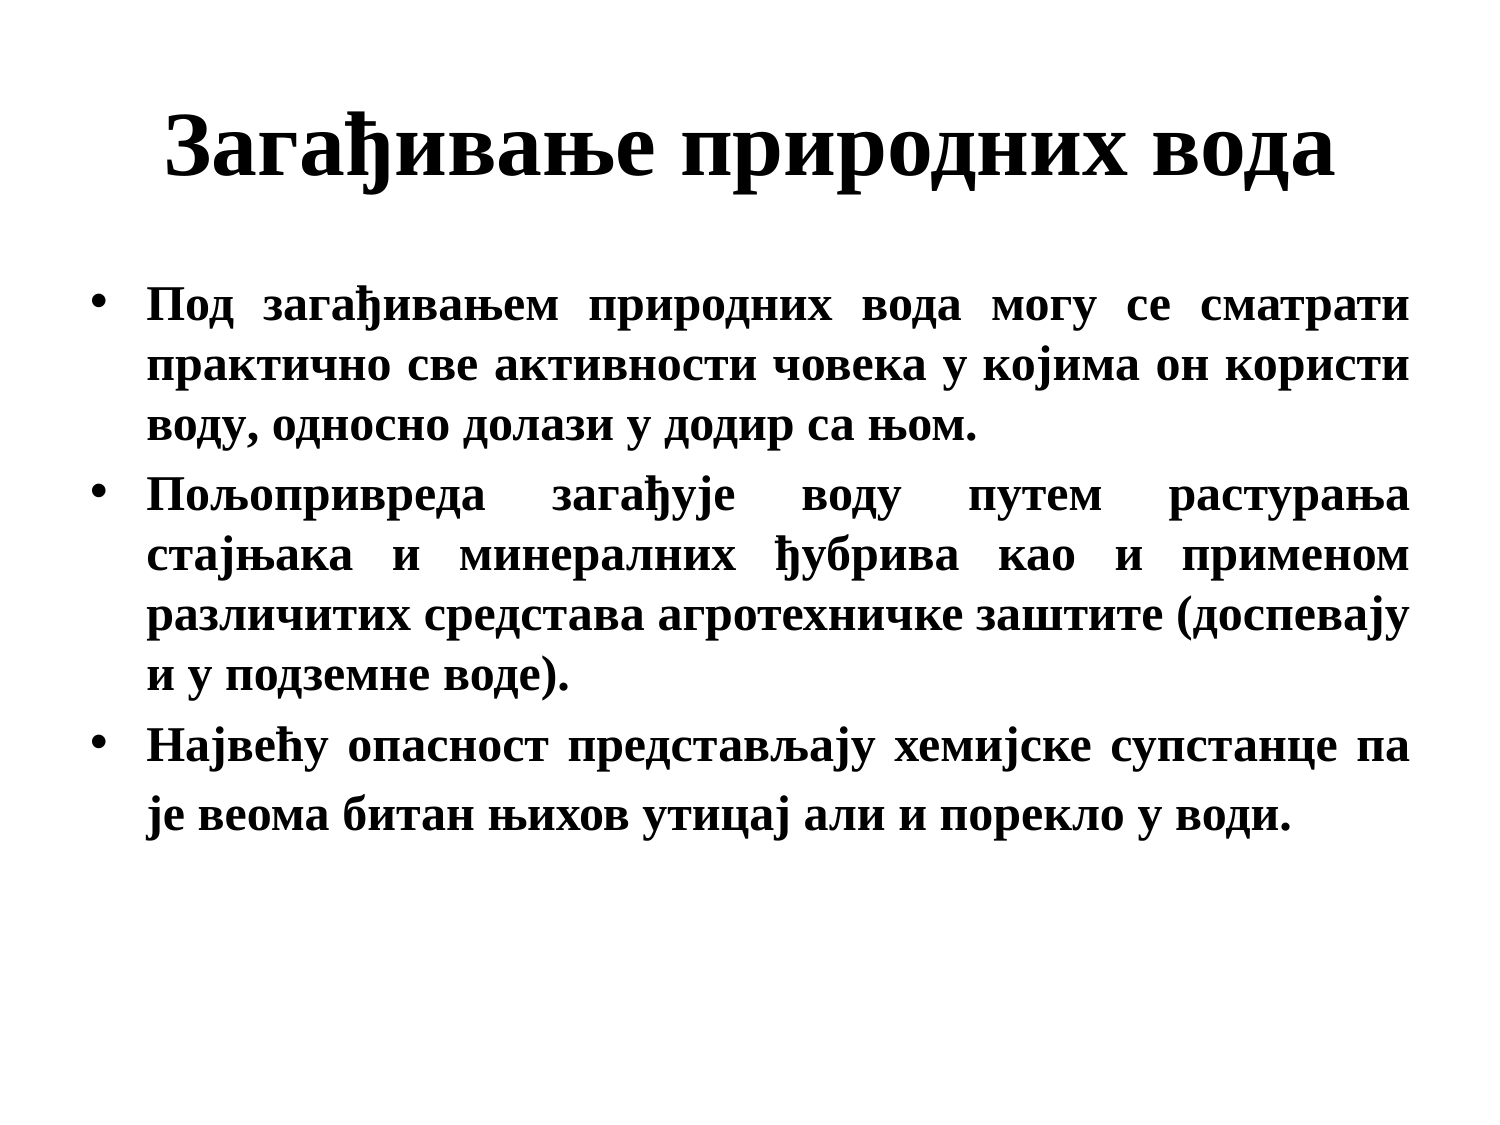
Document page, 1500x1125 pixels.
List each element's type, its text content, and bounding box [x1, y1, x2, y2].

title Загађивање природних вода [74, 44, 1426, 233]
list Под загађивањем природних вода могу се сматрати практично све активности човека у којима он користи воду, односно долази у додир са њом. Пољопривреда загађује воду путем растурања стајњака и минералних ђубрива као и применом различитих средстава агротехничке заштите (доспевају и у подземне воде). Највећу опасност представљају хемијске супстанце па је веома битан њихов утицај али и порекло у води. [74, 262, 1426, 1006]
